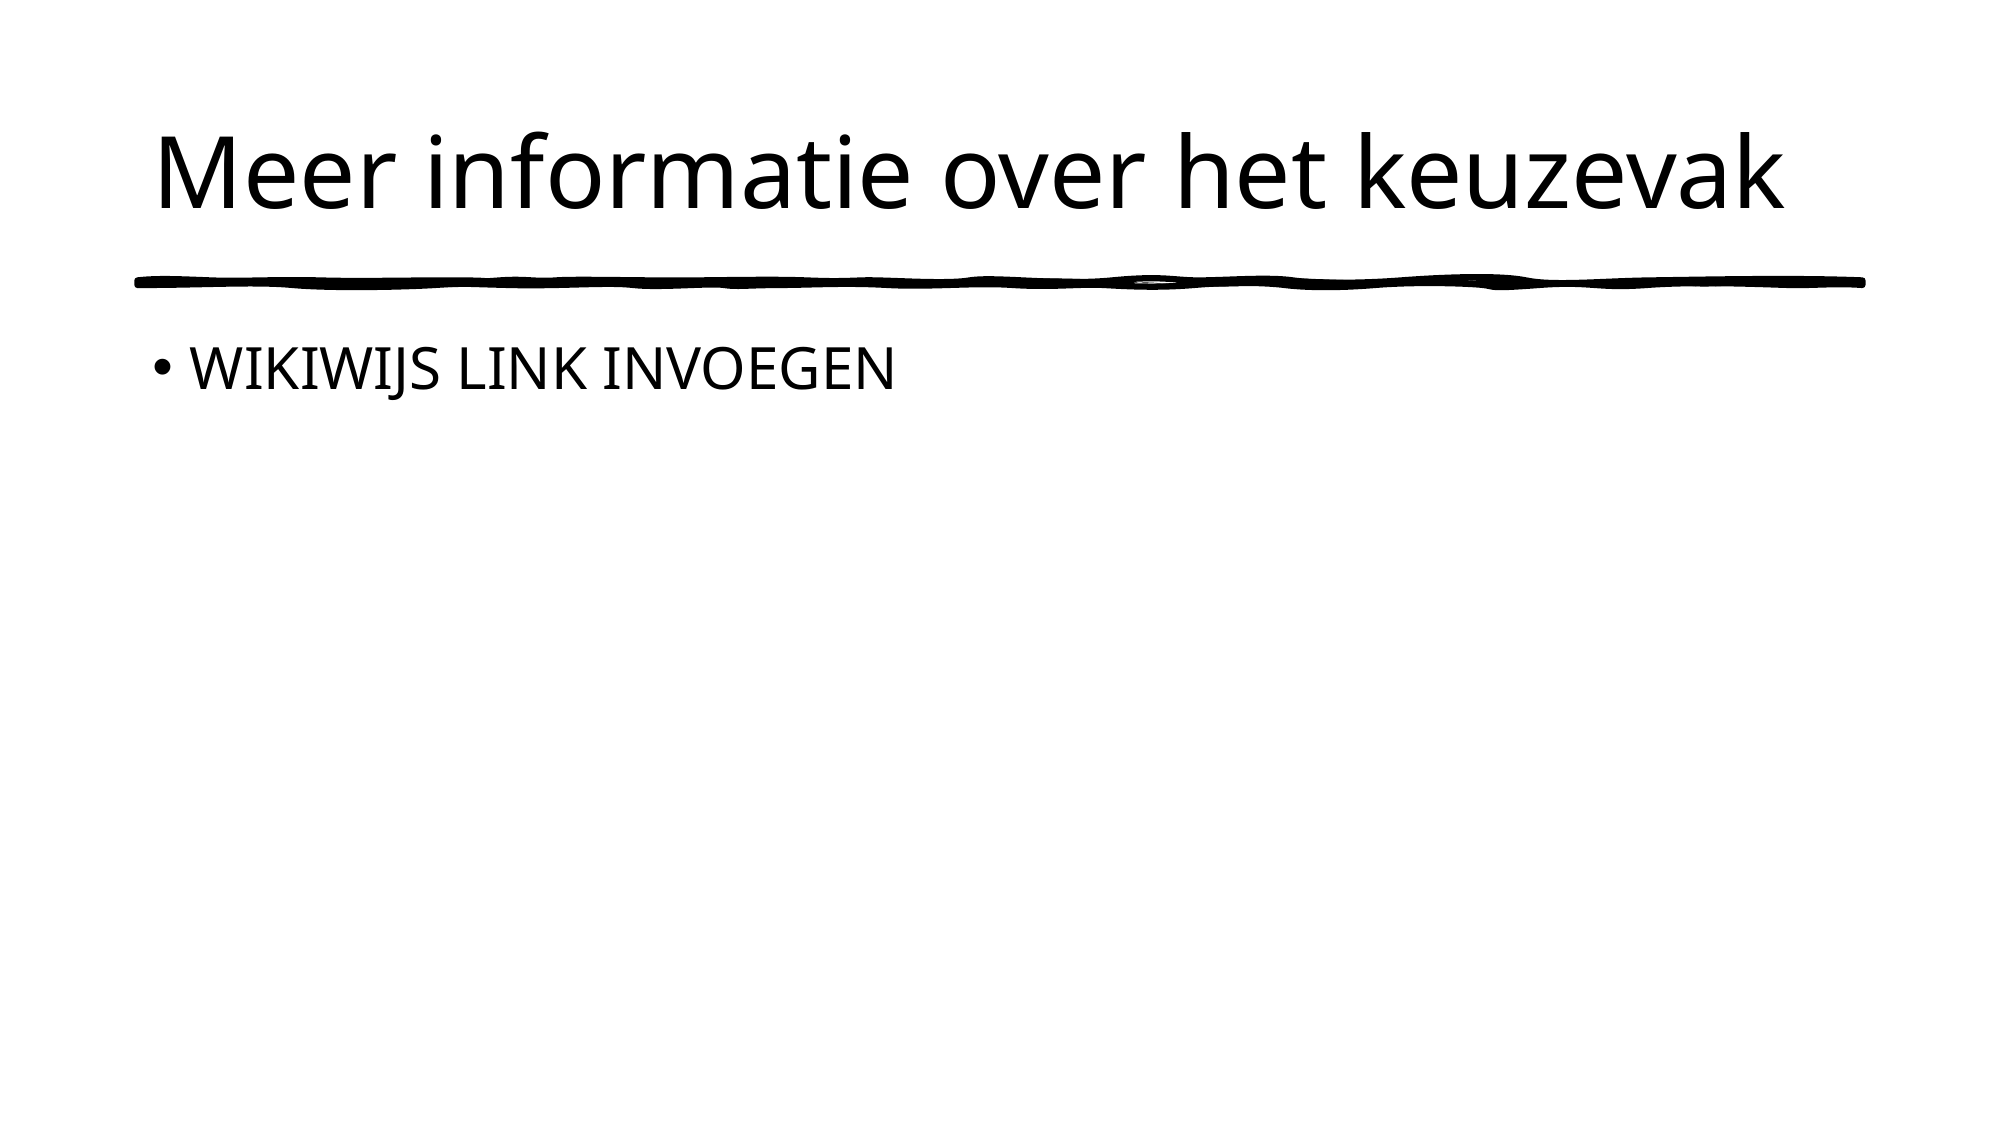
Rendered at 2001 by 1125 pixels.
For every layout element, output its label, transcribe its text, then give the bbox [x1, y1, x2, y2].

list WIKIWIJS LINK INVOEGEN [137, 316, 1863, 1014]
title Meer informatie over het keuzevak [137, 59, 1863, 278]
